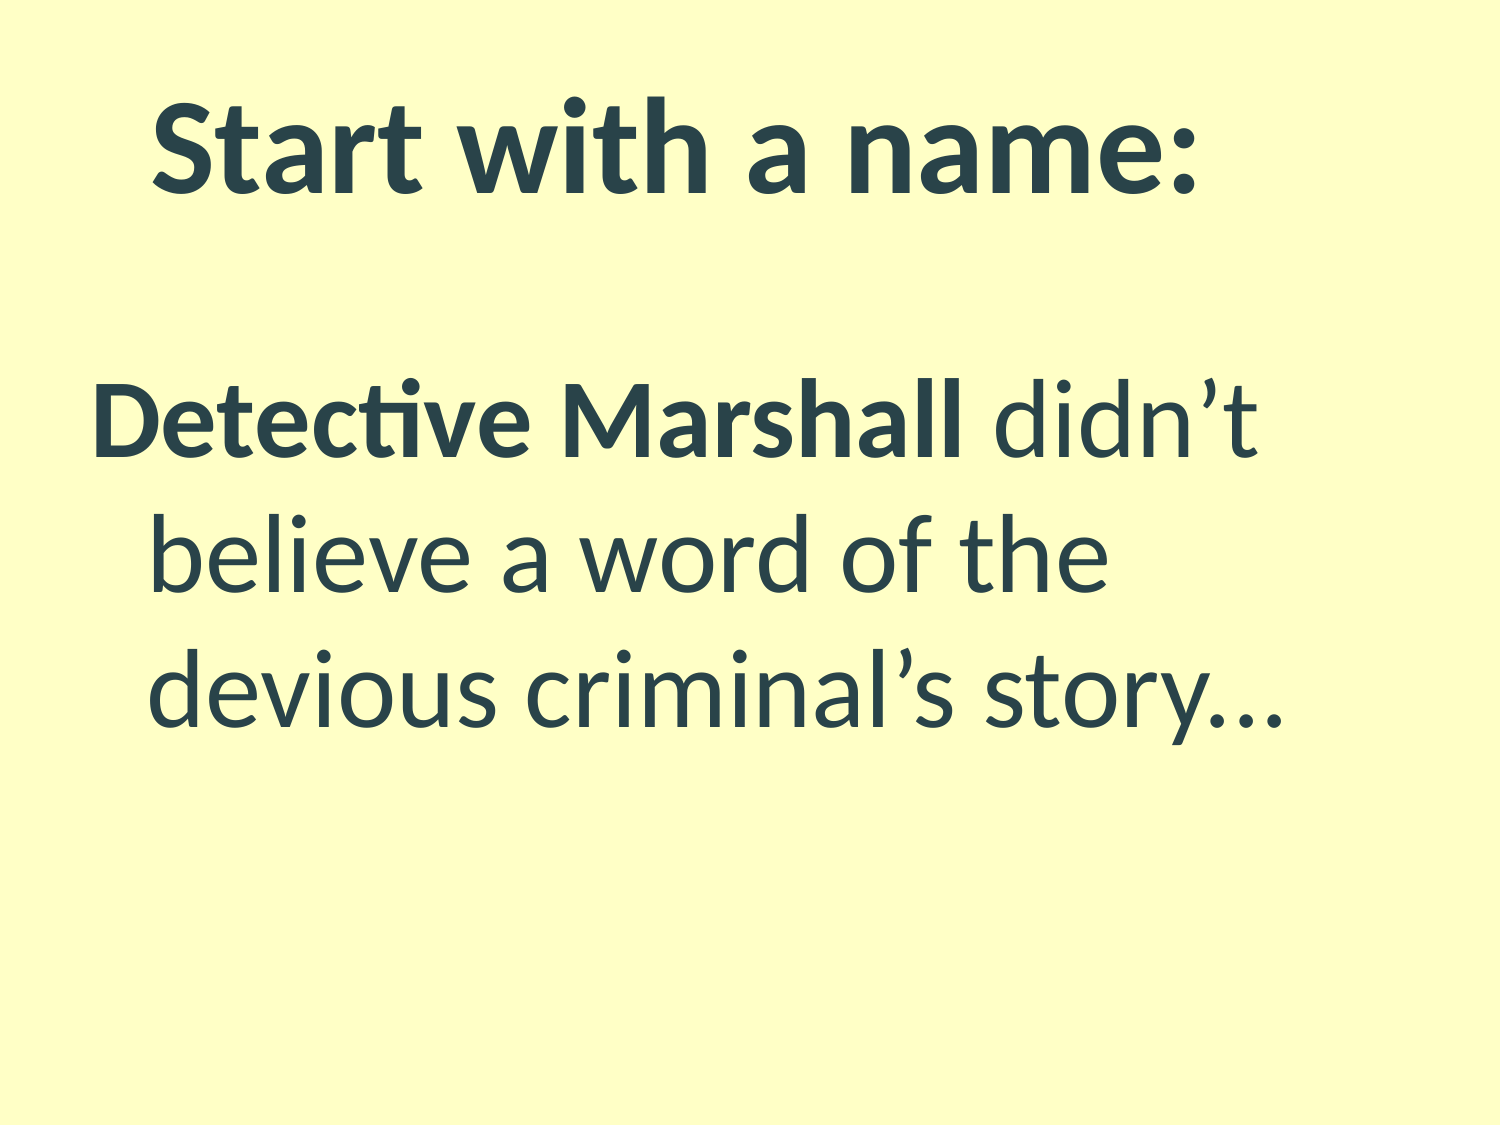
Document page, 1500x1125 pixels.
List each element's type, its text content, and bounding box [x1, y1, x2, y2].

title Start with a name: [75, 45, 1425, 233]
list Detective Marshall didn’t believe a word of the devious criminal’s story... [75, 337, 1425, 1080]
